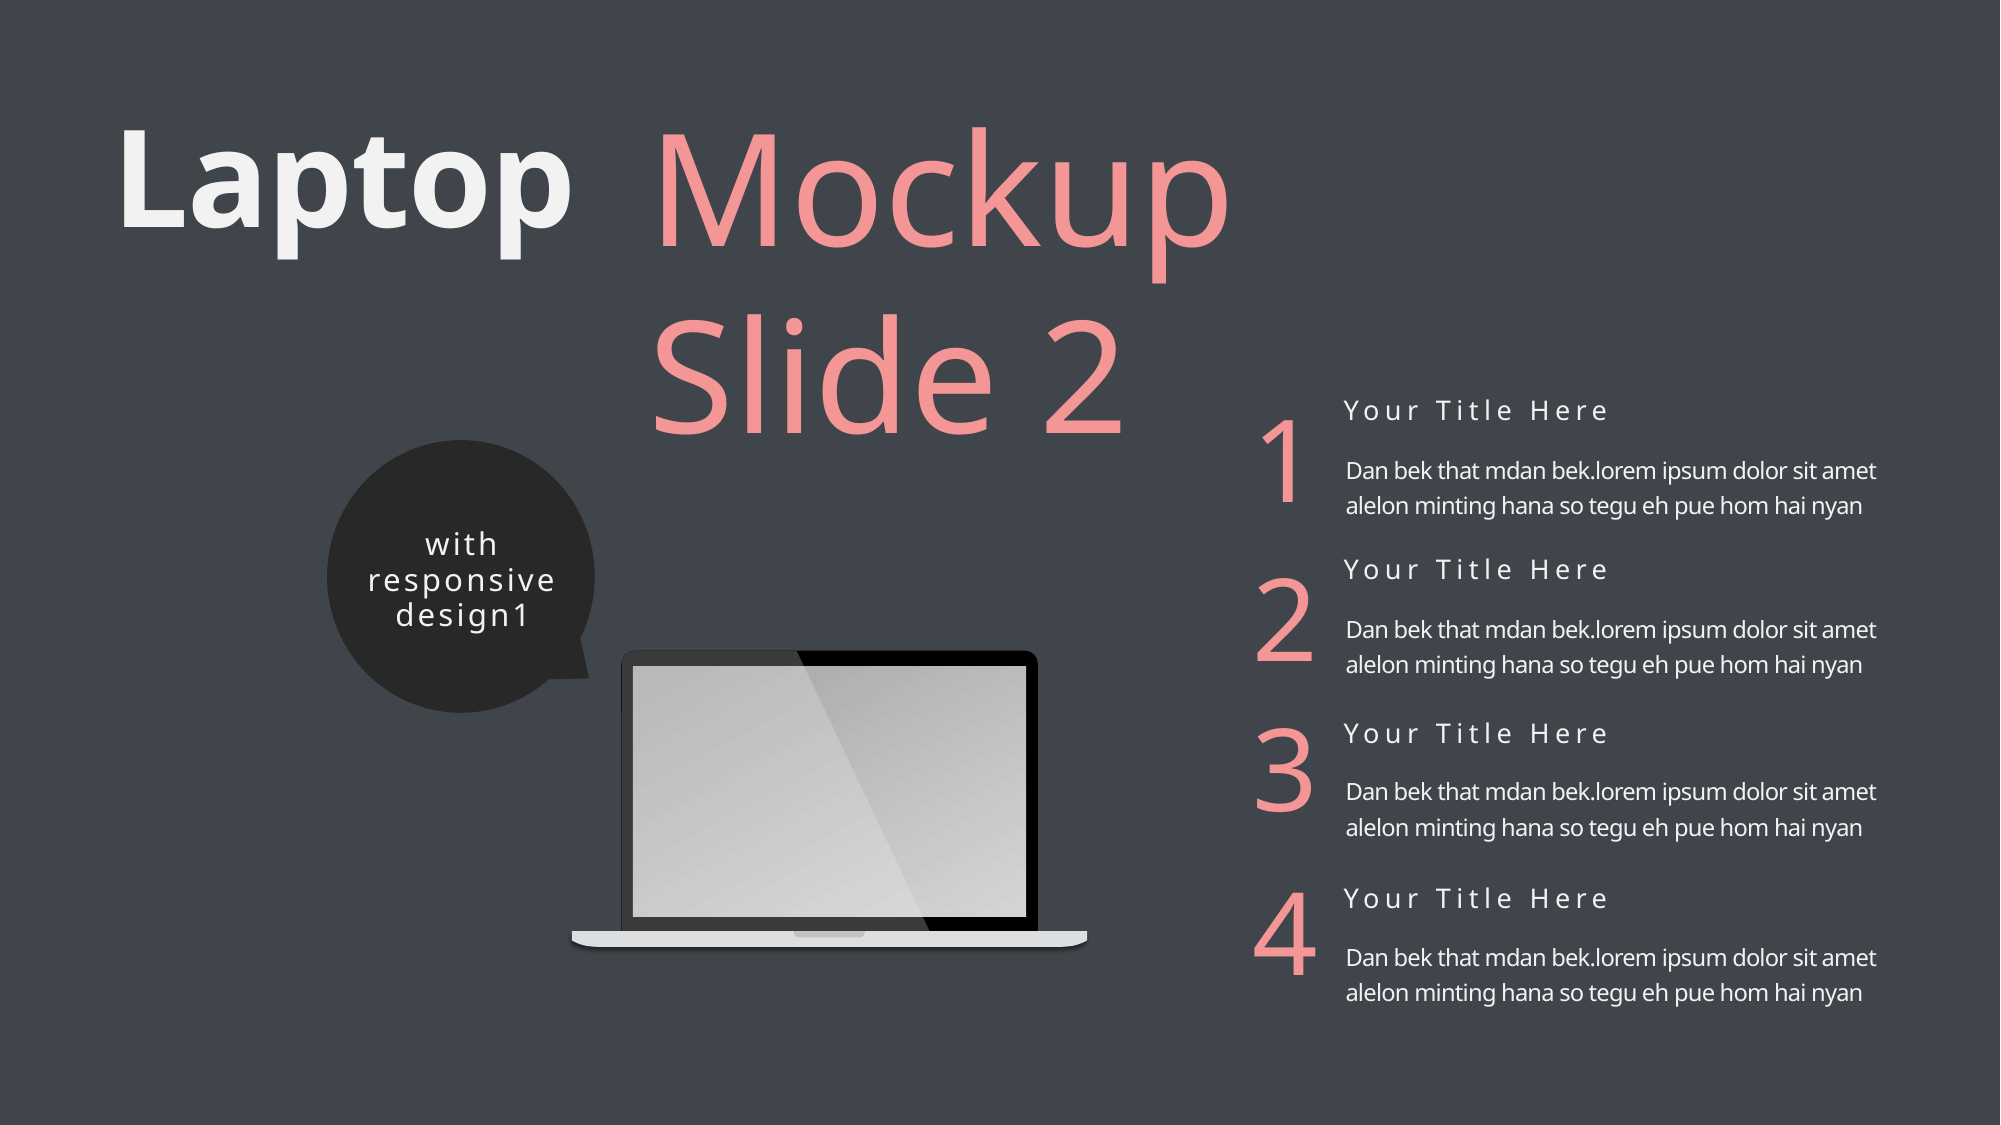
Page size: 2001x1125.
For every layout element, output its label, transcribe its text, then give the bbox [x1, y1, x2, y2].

text_box Your Title Here [1339, 877, 1645, 919]
text_box Dan bek that mdan bek.lorem ipsum dolor sit amet alelon minting hana so tegu eh pue hom hai nyan [1330, 762, 1908, 849]
text_box [327, 440, 595, 713]
text_box 1 [1248, 470, 1321, 530]
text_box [571, 650, 1088, 947]
text_box 4 [1248, 856, 1321, 1003]
text_box 3 [1248, 692, 1330, 839]
text_box Mockup Slide 2 [644, 85, 1530, 470]
picture [632, 666, 1027, 917]
text_box Dan bek that mdan bek.lorem ipsum dolor sit amet alelon minting hana so tegu eh pue hom hai nyan [1330, 441, 1908, 527]
text_box Your Title Here [1339, 548, 1645, 590]
text_box Dan bek that mdan bek.lorem ipsum dolor sit amet alelon minting hana so tegu eh pue hom hai nyan [1330, 927, 1908, 1014]
text_box with responsive design1 [345, 522, 581, 637]
text_box Dan bek that mdan bek.lorem ipsum dolor sit amet alelon minting hana so tegu eh pue hom hai nyan [1330, 600, 1908, 687]
text_box Your Title Here [1339, 712, 1645, 754]
text_box Laptop [107, 87, 693, 259]
text_box Your Title Here [1530, 389, 1645, 431]
text_box 2 [1248, 542, 1330, 689]
